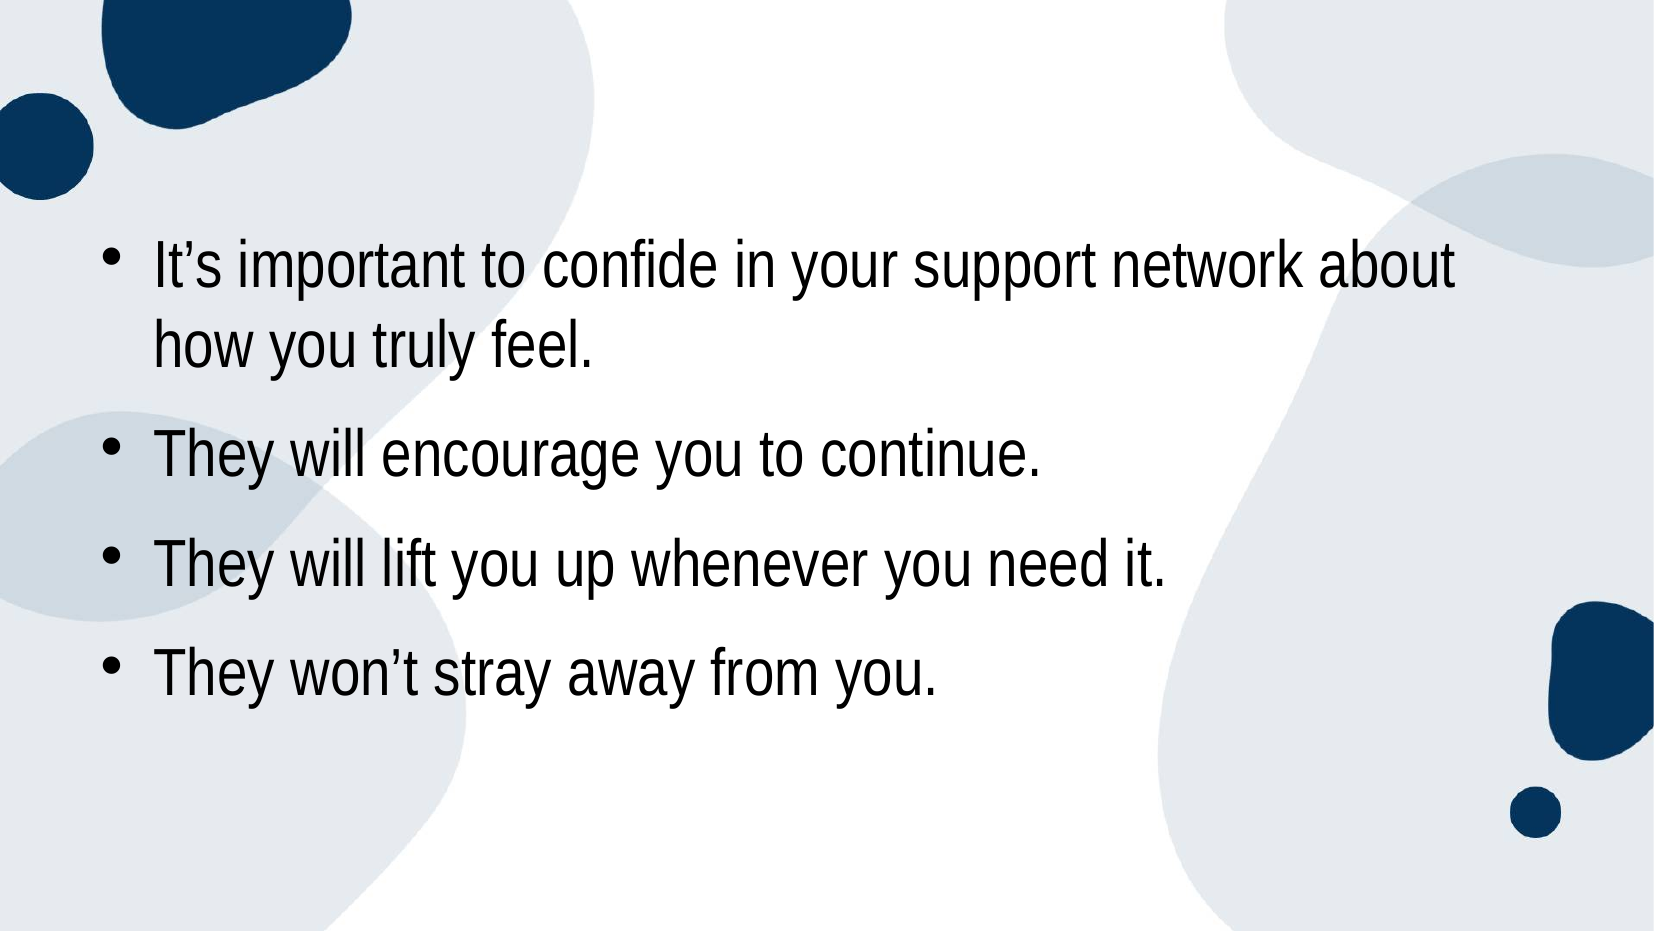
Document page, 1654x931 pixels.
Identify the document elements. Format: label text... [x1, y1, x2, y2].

list It’s important to confide in your support network about how you truly feel. They will encourage you to continue. They will lift you up whenever you need it. They won’t stray away from you. [82, 220, 1571, 710]
picture [0, 0, 1654, 931]
